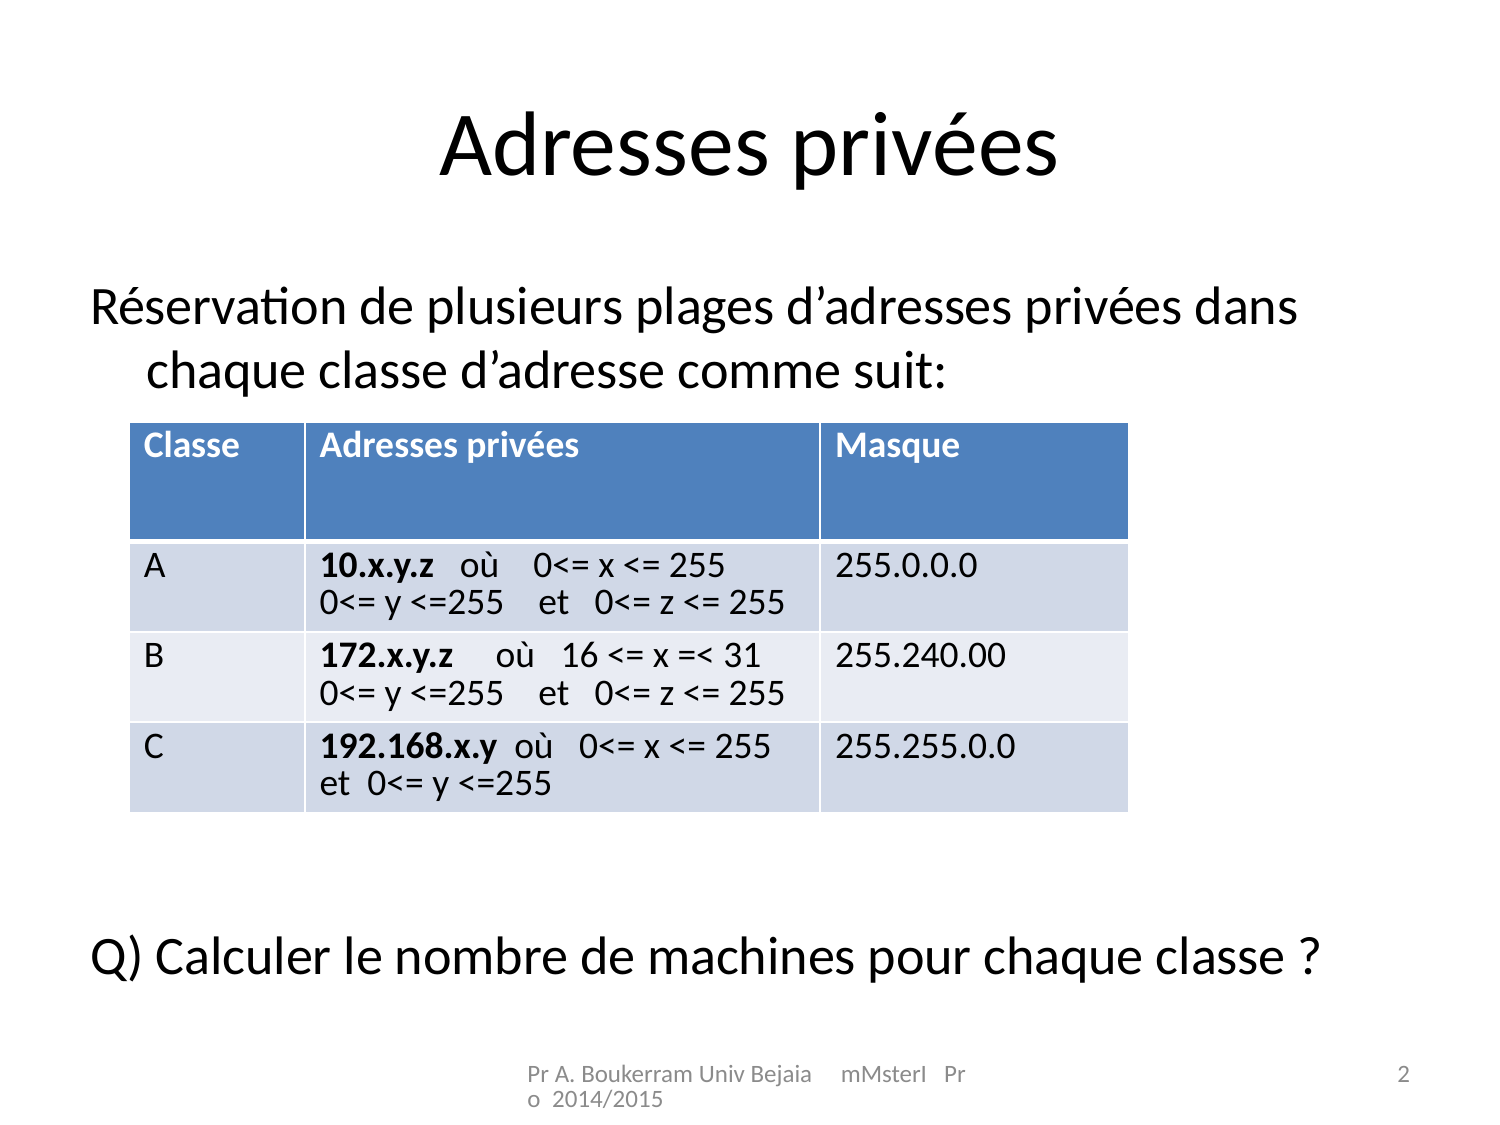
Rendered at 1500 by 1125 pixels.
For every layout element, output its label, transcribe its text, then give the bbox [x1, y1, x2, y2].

title Adresses privées [75, 45, 1425, 233]
list Réservation de plusieurs plages d’adresses privées dans chaque classe d’adresse comme suit: Q) Calculer le nombre de machines pour chaque classe ? [75, 262, 1425, 1005]
table_cell 255.255.0.0 [821, 723, 1128, 812]
table_cell 255.0.0.0 [821, 544, 1128, 631]
table_cell B [130, 633, 304, 721]
table_cell 192.168.x.y où 0<= x <= 255 et 0<= y <=255 [306, 723, 819, 812]
footer Pr A. Boukerram Univ Bejaia mMsterI Pro 2014/2015 [512, 1042, 988, 1103]
slide_number 2 [1074, 1042, 1425, 1103]
table_header Adresses privées [306, 423, 819, 539]
table_cell A [130, 544, 304, 631]
table_header Classe [130, 423, 304, 539]
table_header Masque [821, 423, 1128, 539]
table_cell 255.240.00 [821, 633, 1128, 721]
table_cell 172.x.y.z où 16 <= x =< 31 0<= y <=255 et 0<= z <= 255 [306, 633, 819, 721]
table_cell C [130, 723, 304, 812]
table_cell 10.x.y.z où 0<= x <= 255 0<= y <=255 et 0<= z <= 255 [306, 544, 819, 631]
